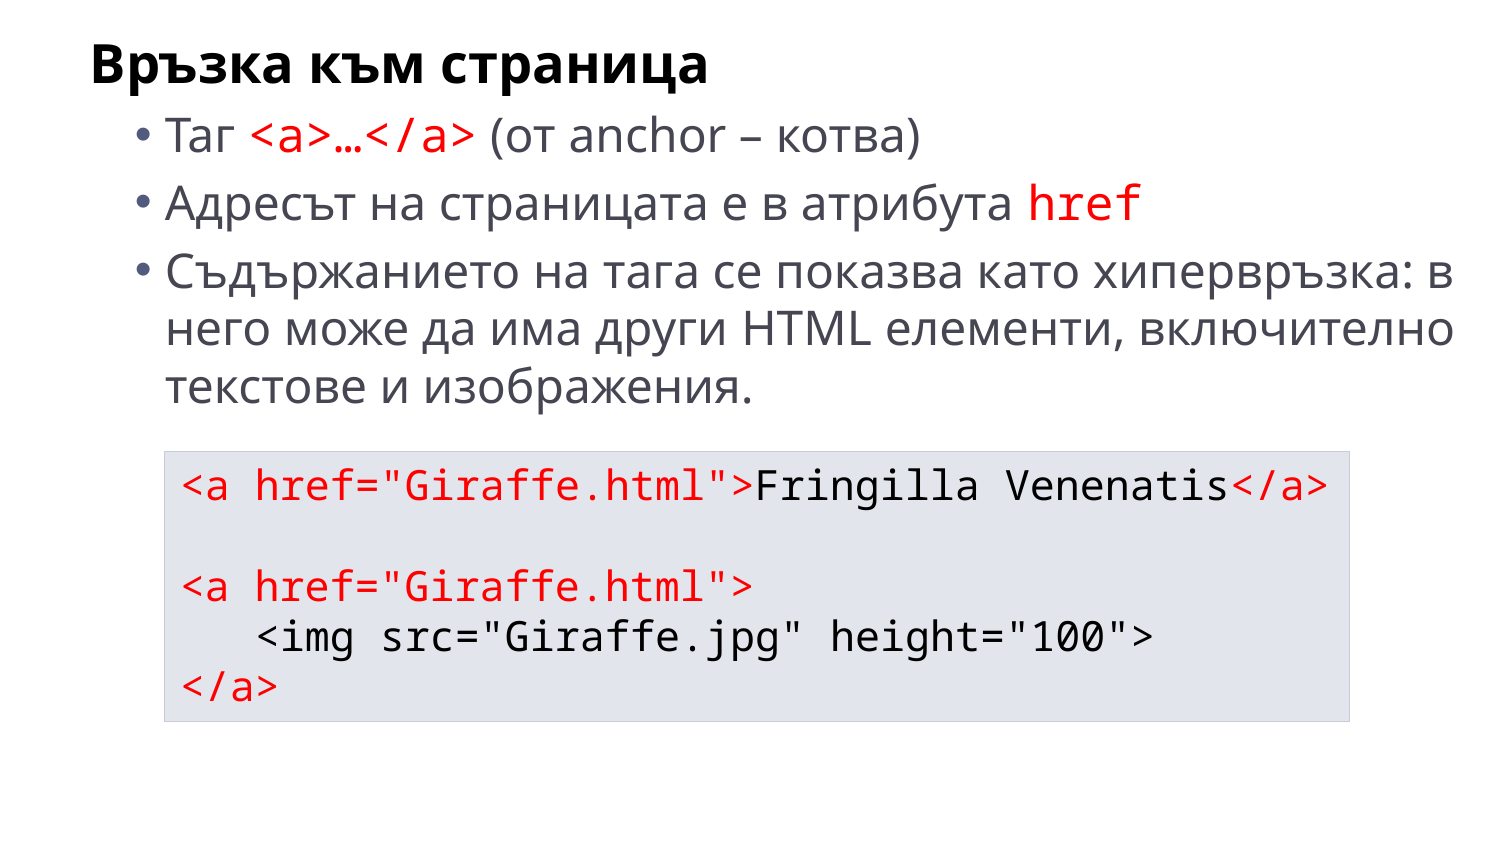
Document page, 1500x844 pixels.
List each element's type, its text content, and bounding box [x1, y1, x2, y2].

text_box <a href="Giraffe.html">Fringilla Venenatis</a> <a href="Giraffe.html"> <img src="Giraffe.jpg" height="100"> </a> [164, 451, 1350, 722]
list Връзка към страница Таг <a>…</a> (от anchor – котва) Адресът на страницата е в атрибута href Съдържанието на тага се показва като хипервръзка: в него може да има други HTML елементи, включително текстове и изображения. [75, 21, 1475, 835]
